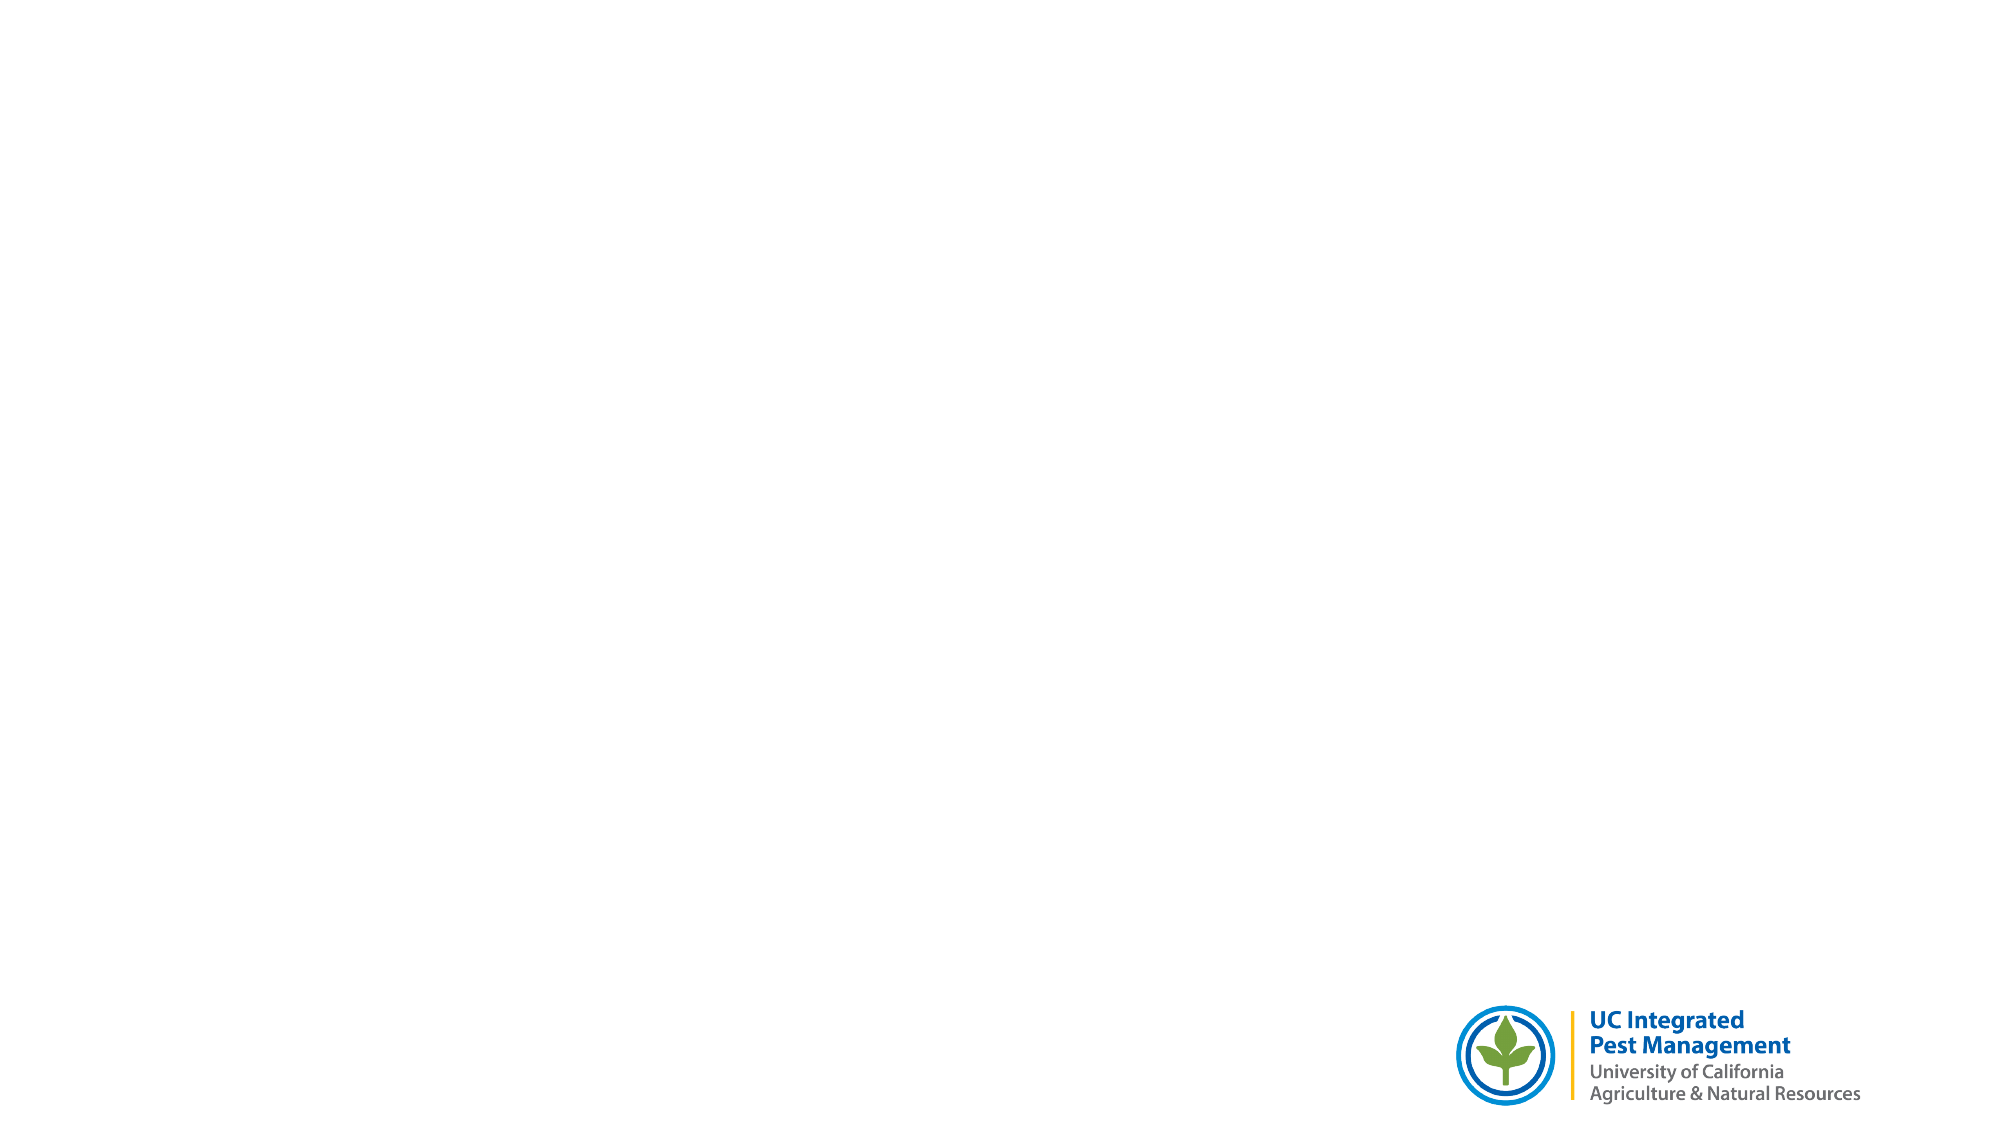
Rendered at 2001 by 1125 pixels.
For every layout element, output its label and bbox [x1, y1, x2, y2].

picture [1454, 995, 1863, 1116]
